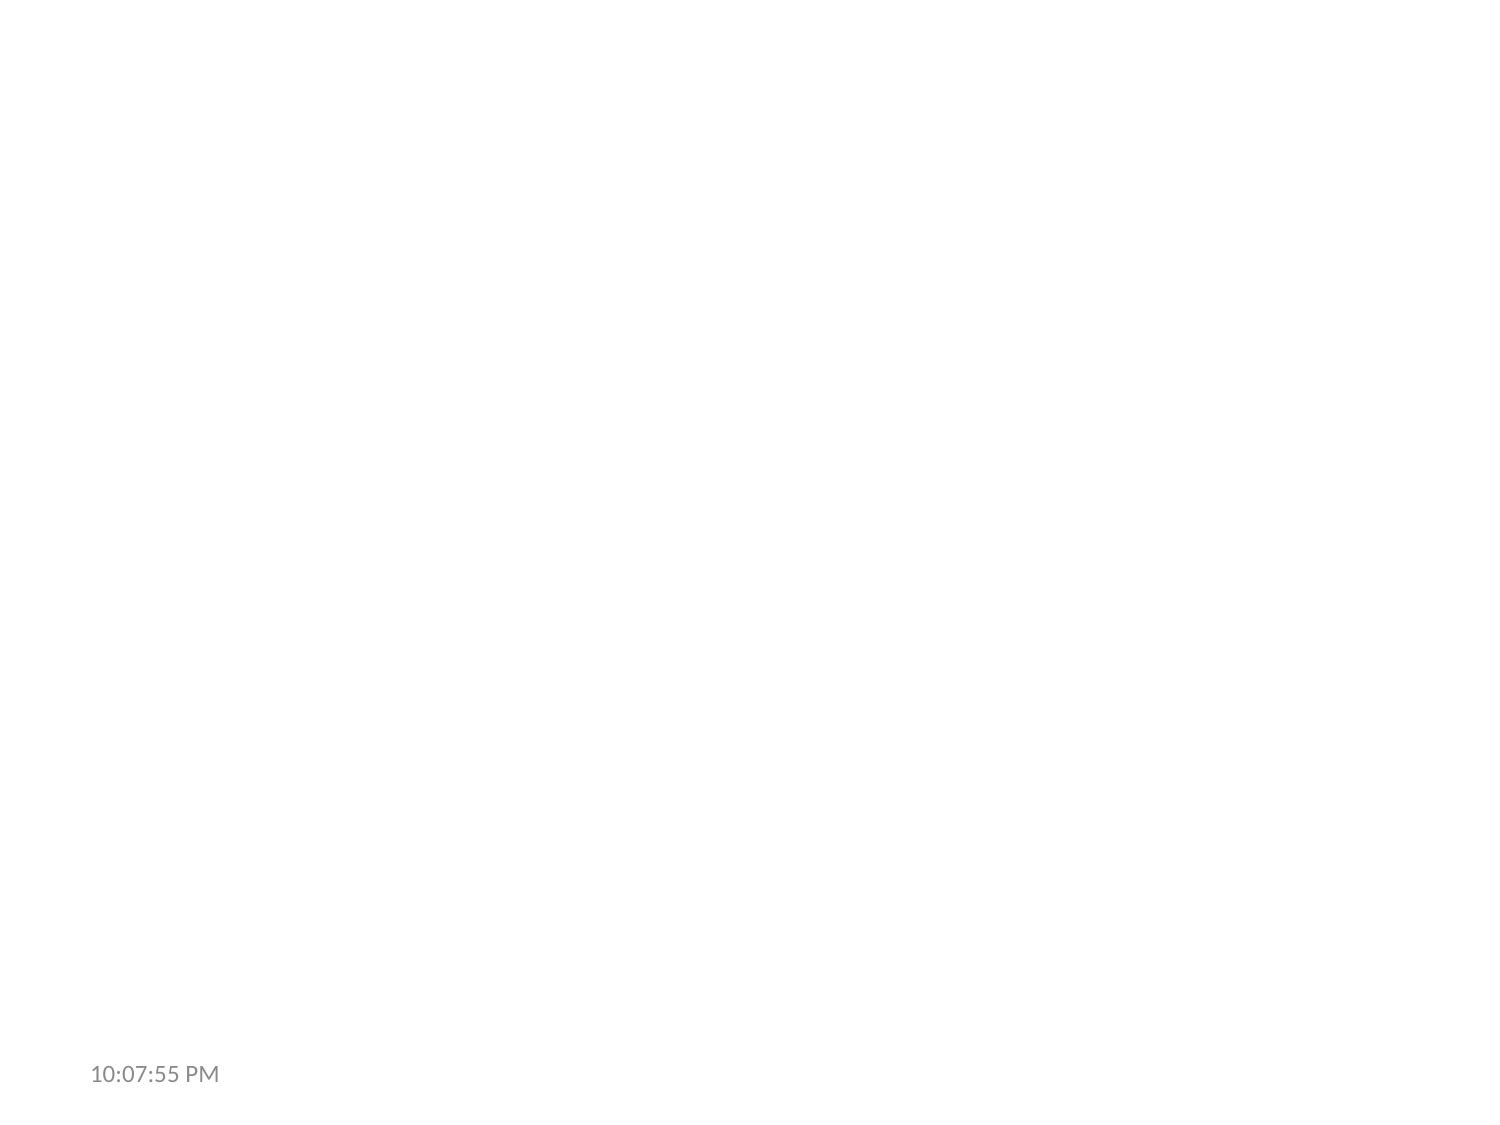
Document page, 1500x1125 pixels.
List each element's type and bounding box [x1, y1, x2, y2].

slide_number [75, 1042, 425, 1103]
